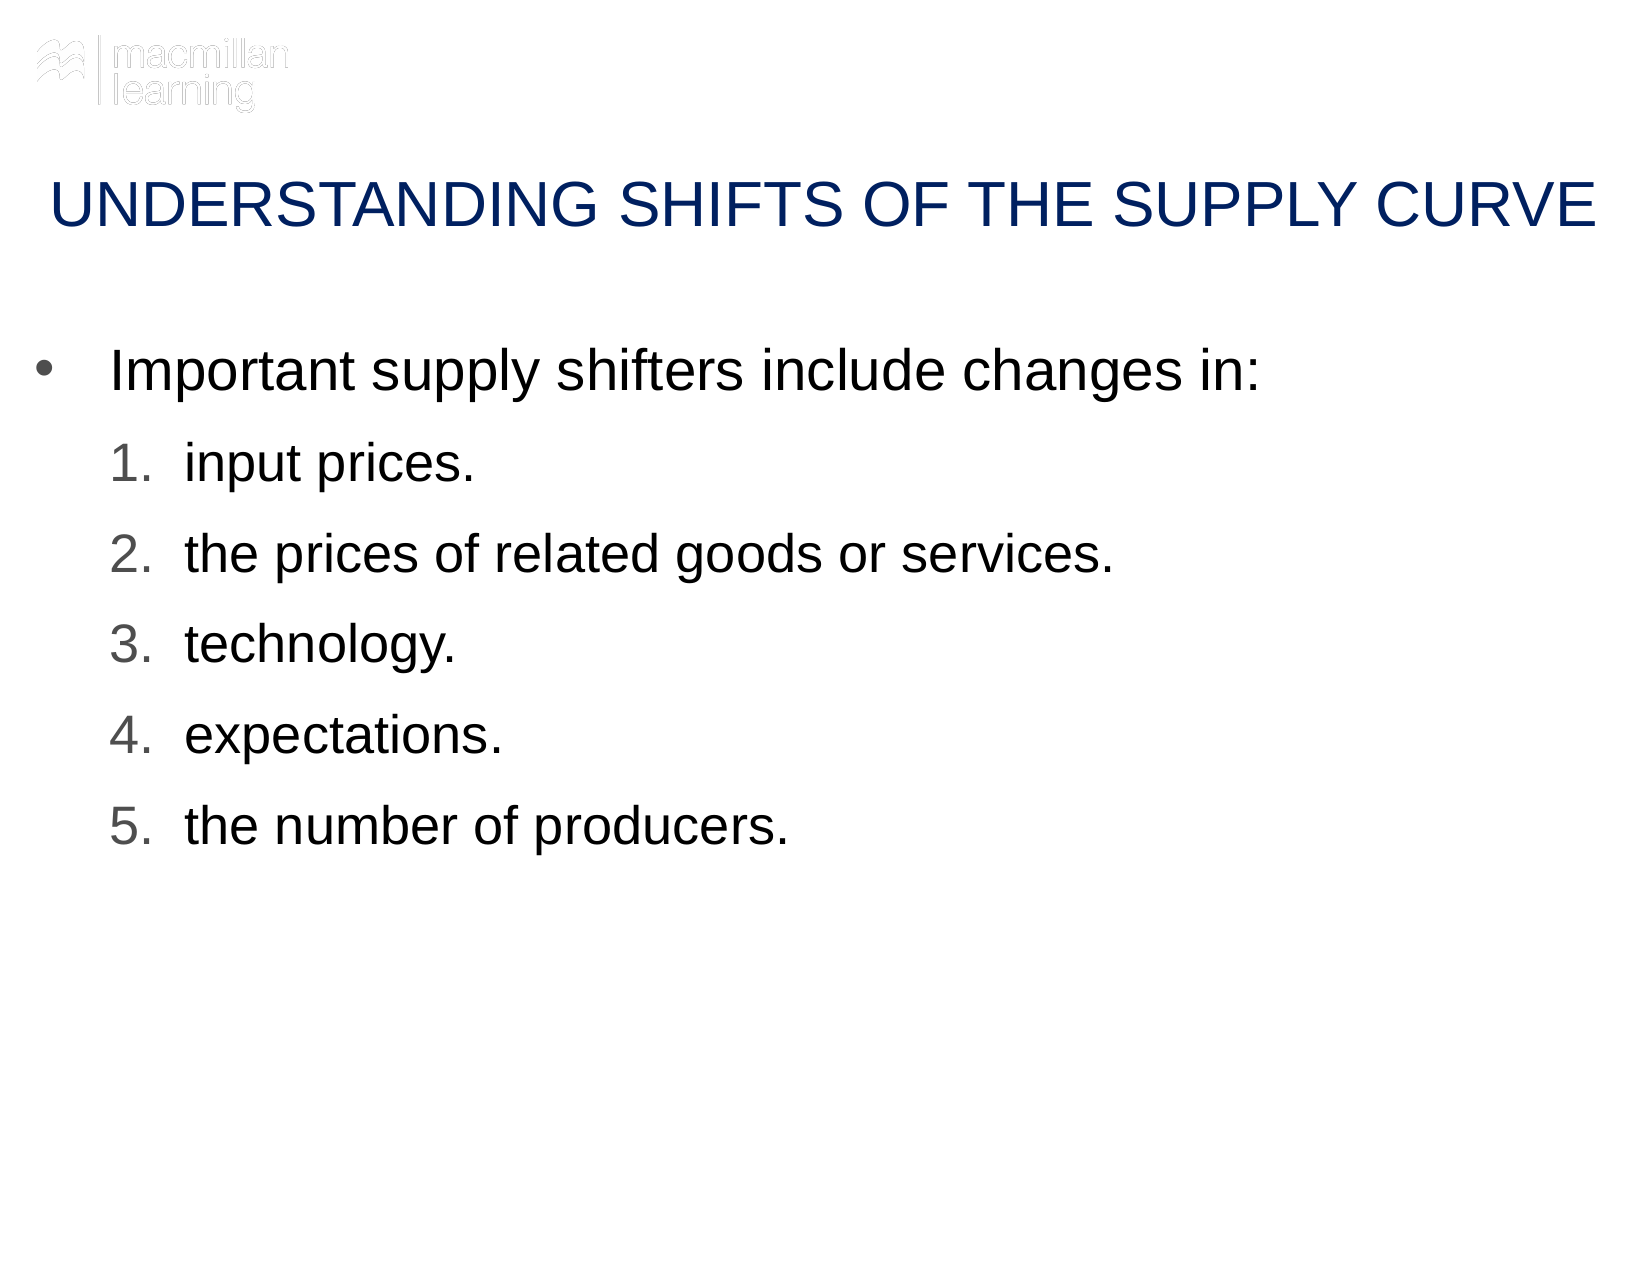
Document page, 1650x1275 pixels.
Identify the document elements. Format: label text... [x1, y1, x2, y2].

title UNDERSTANDING SHIFTS OF THE SUPPLY CURVE [3, 120, 1644, 282]
picture [37, 35, 288, 113]
list Important supply shifters include changes in: input prices. the prices of related goods or services. technology. expectations. the number of producers. [19, 317, 1628, 910]
